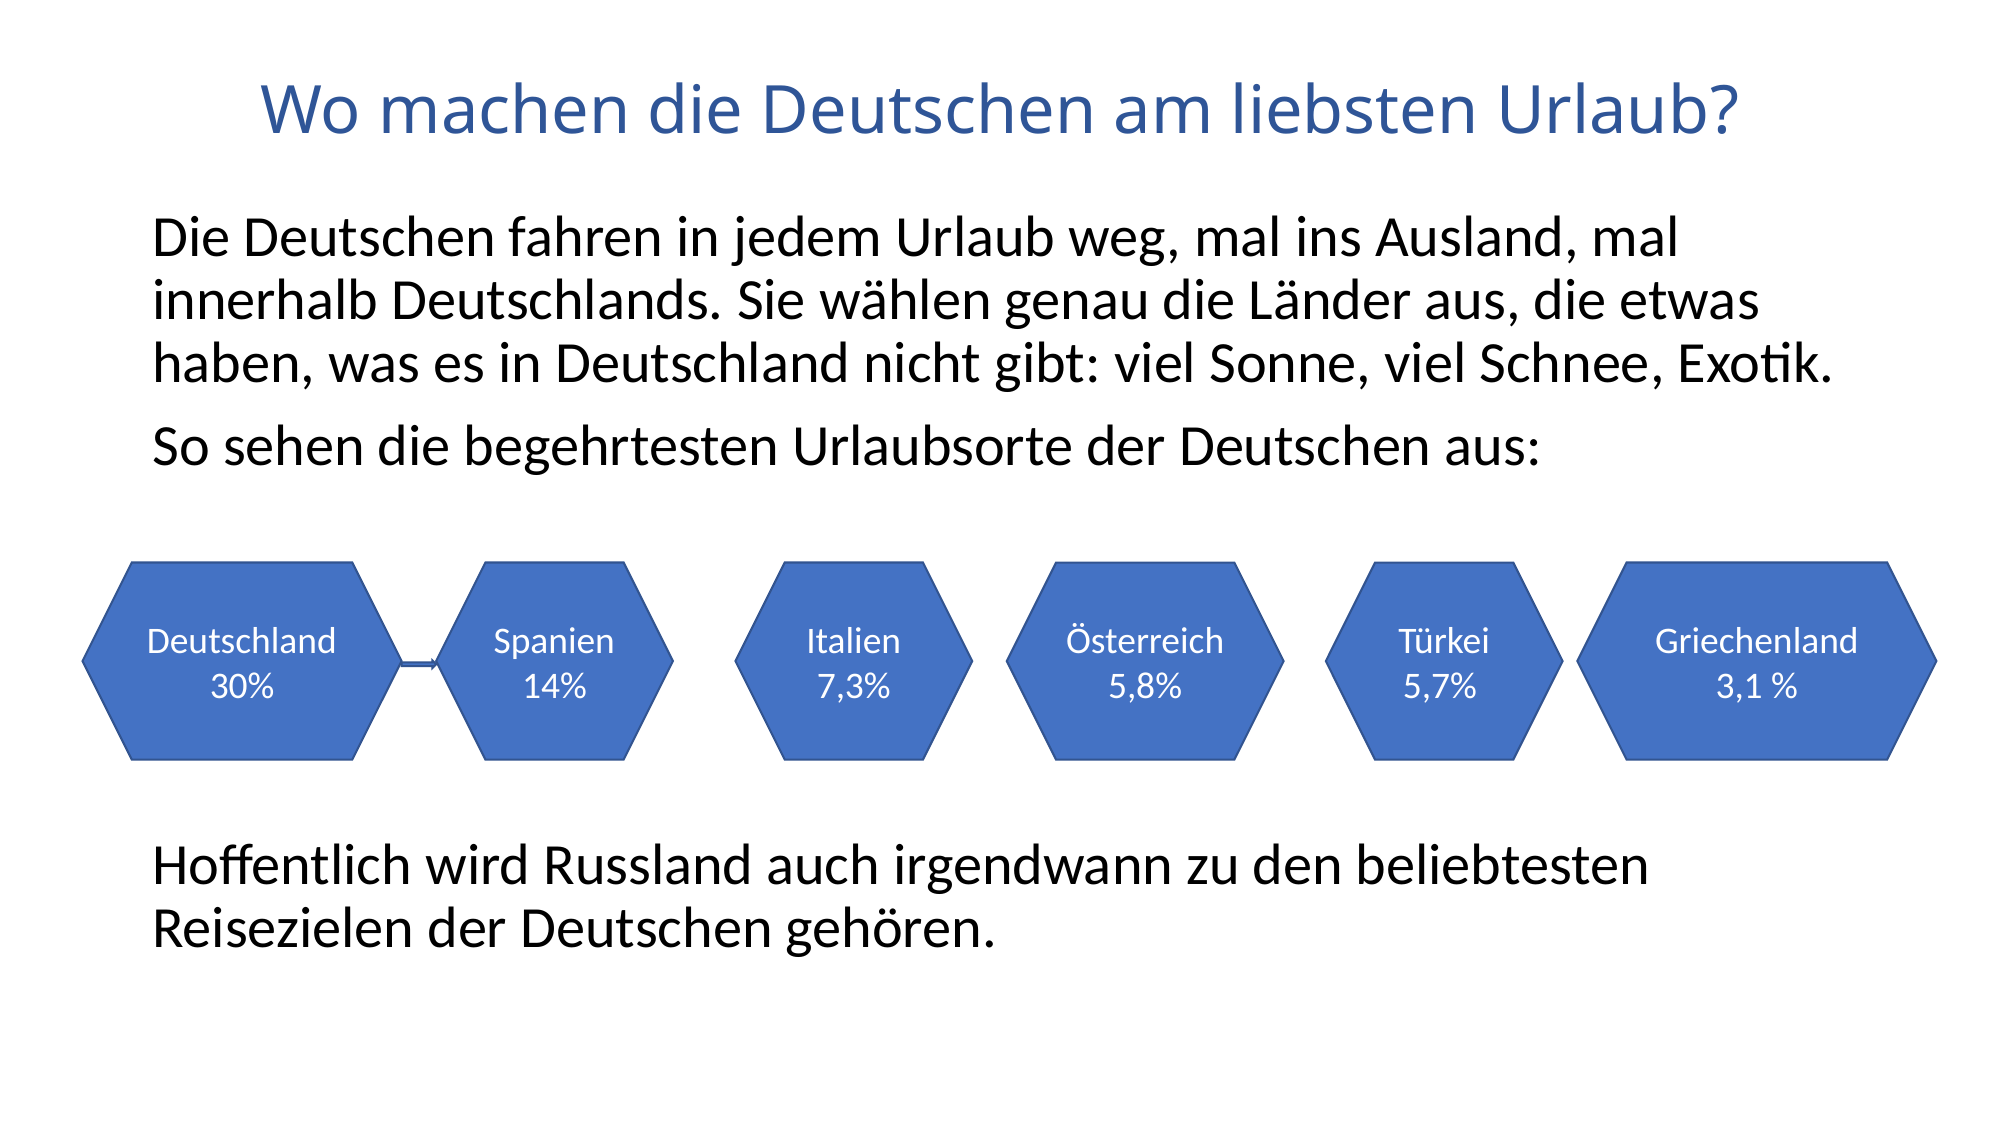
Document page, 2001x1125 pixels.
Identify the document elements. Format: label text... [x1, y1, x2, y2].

title Wo machen die Deutschen am liebsten Urlaub? [137, 59, 1863, 165]
text_box Griechenland 3,1 % [1576, 561, 1938, 761]
text_box Österreich 5,8% [1005, 561, 1285, 761]
text_box Italien 7,3% [734, 561, 974, 761]
list Die Deutschen fahren in jedem Urlaub weg, mal ins Ausland, mal innerhalb Deutschlands. Sie wählen genau die Länder aus, die etwas haben, was es in Deutschland nicht gibt: viel Sonne, viel Schnee, Exotik. So sehen die begehrtesten Urlaubsorte der Deutschen aus: Hoffentlich wird Russland auch irgendwann zu den beliebtesten Reisezielen der Deutschen gehören. [137, 198, 1863, 1014]
text_box Türkei 5,7% [1324, 561, 1564, 761]
text_box Deutschland 30% [81, 561, 403, 761]
text_box [400, 658, 438, 671]
text_box Spanien14% [435, 561, 675, 761]
